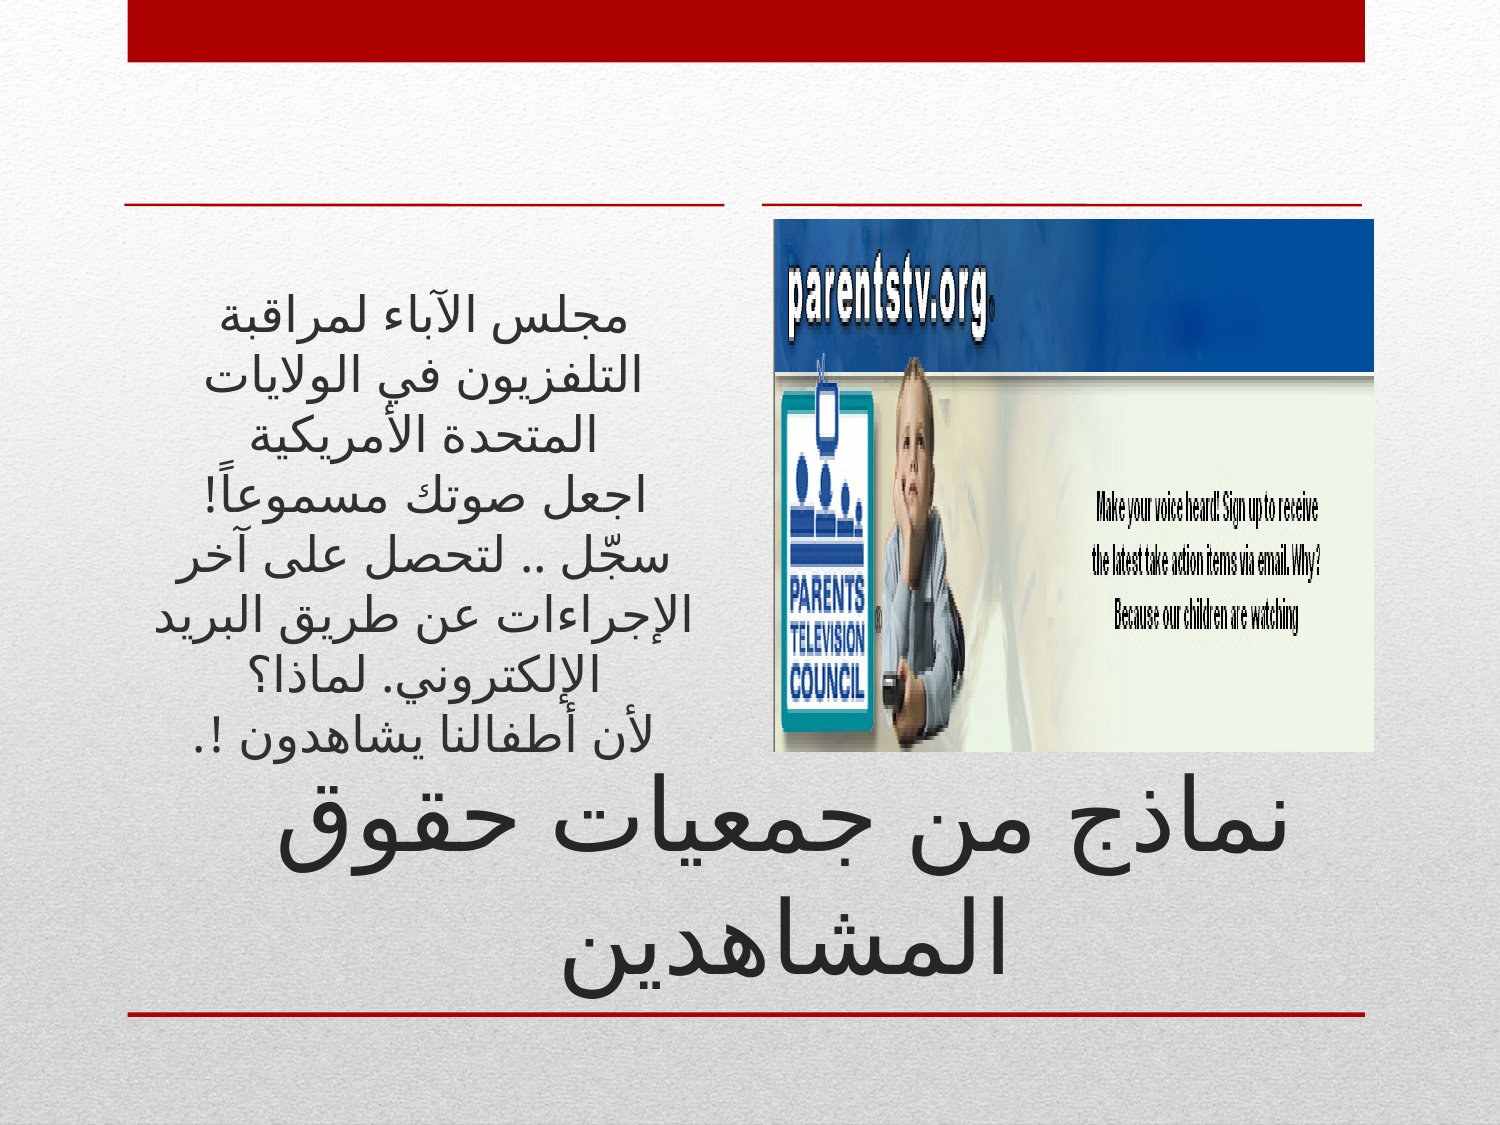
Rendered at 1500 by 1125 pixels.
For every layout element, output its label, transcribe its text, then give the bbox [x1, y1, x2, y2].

title نماذج من جمعيات حقوق المشاهدين [147, 739, 1424, 1003]
list مجلس الآباء لمراقبة التلفزيون في الولايات المتحدة الأمريكية اجعل صوتك مسموعاً! سجّل .. لتحصل على آخر الإجراءات عن طريق البريد الإلكتروني. لماذا؟ لأن أطفالنا يشاهدون !. [124, 275, 725, 776]
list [772, 219, 1375, 753]
